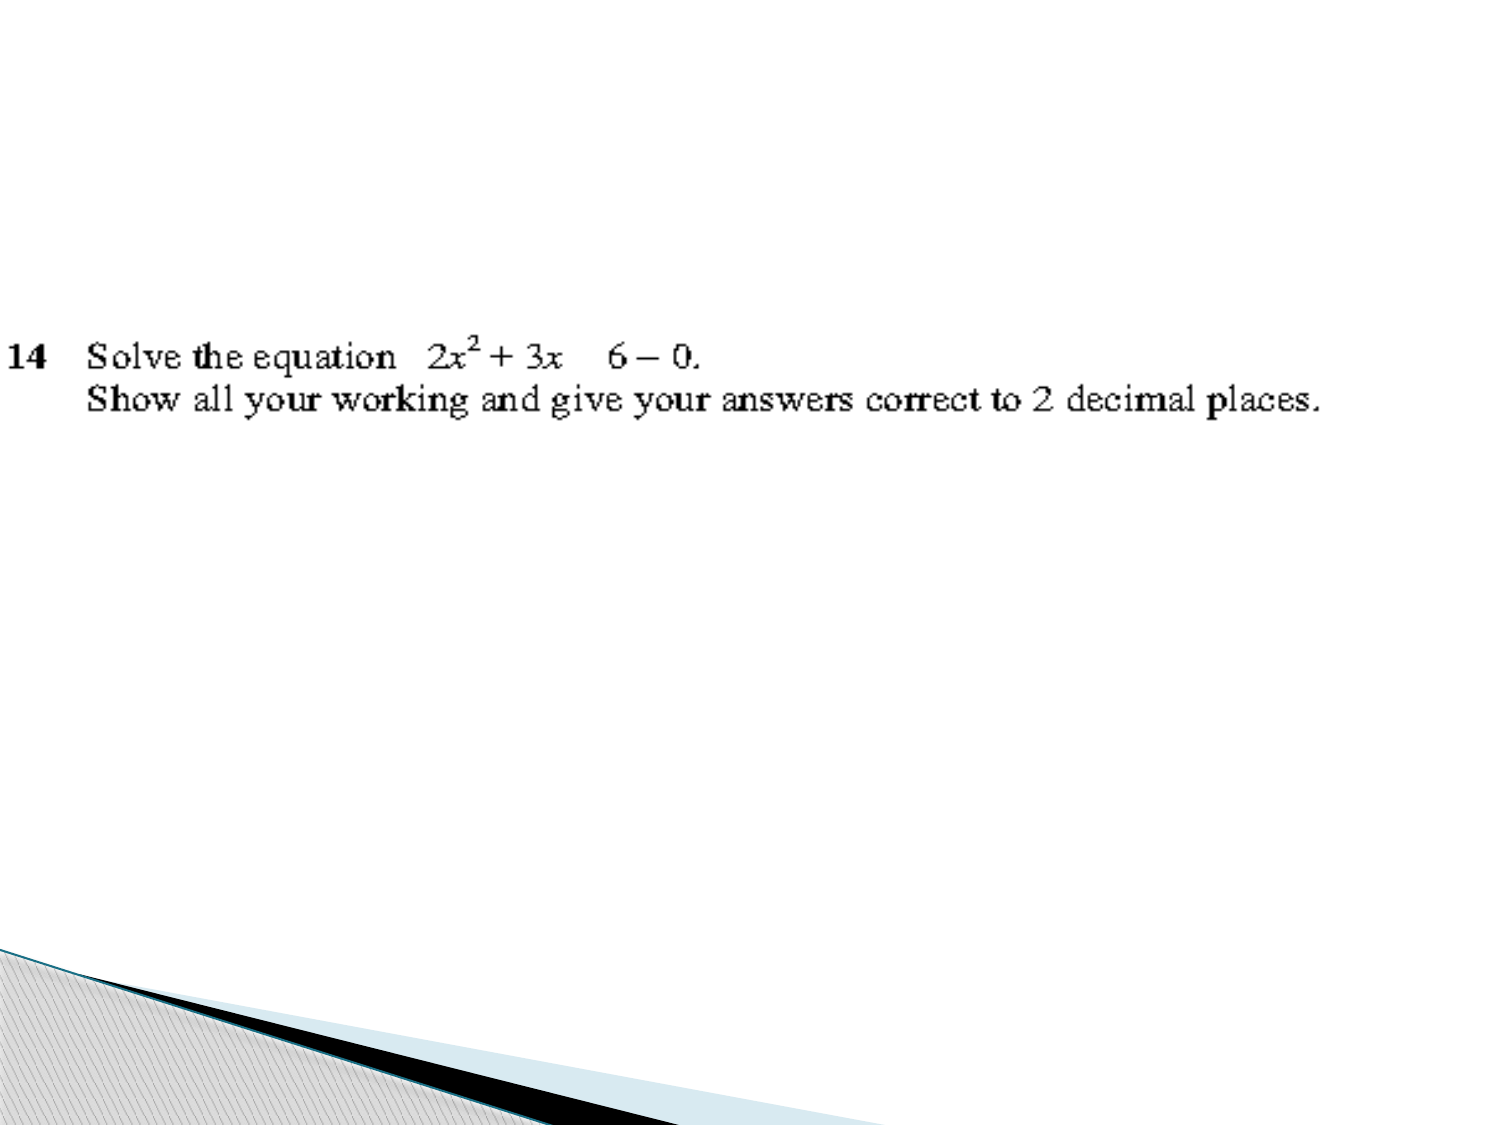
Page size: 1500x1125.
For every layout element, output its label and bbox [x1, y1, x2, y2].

picture [0, 262, 1349, 588]
